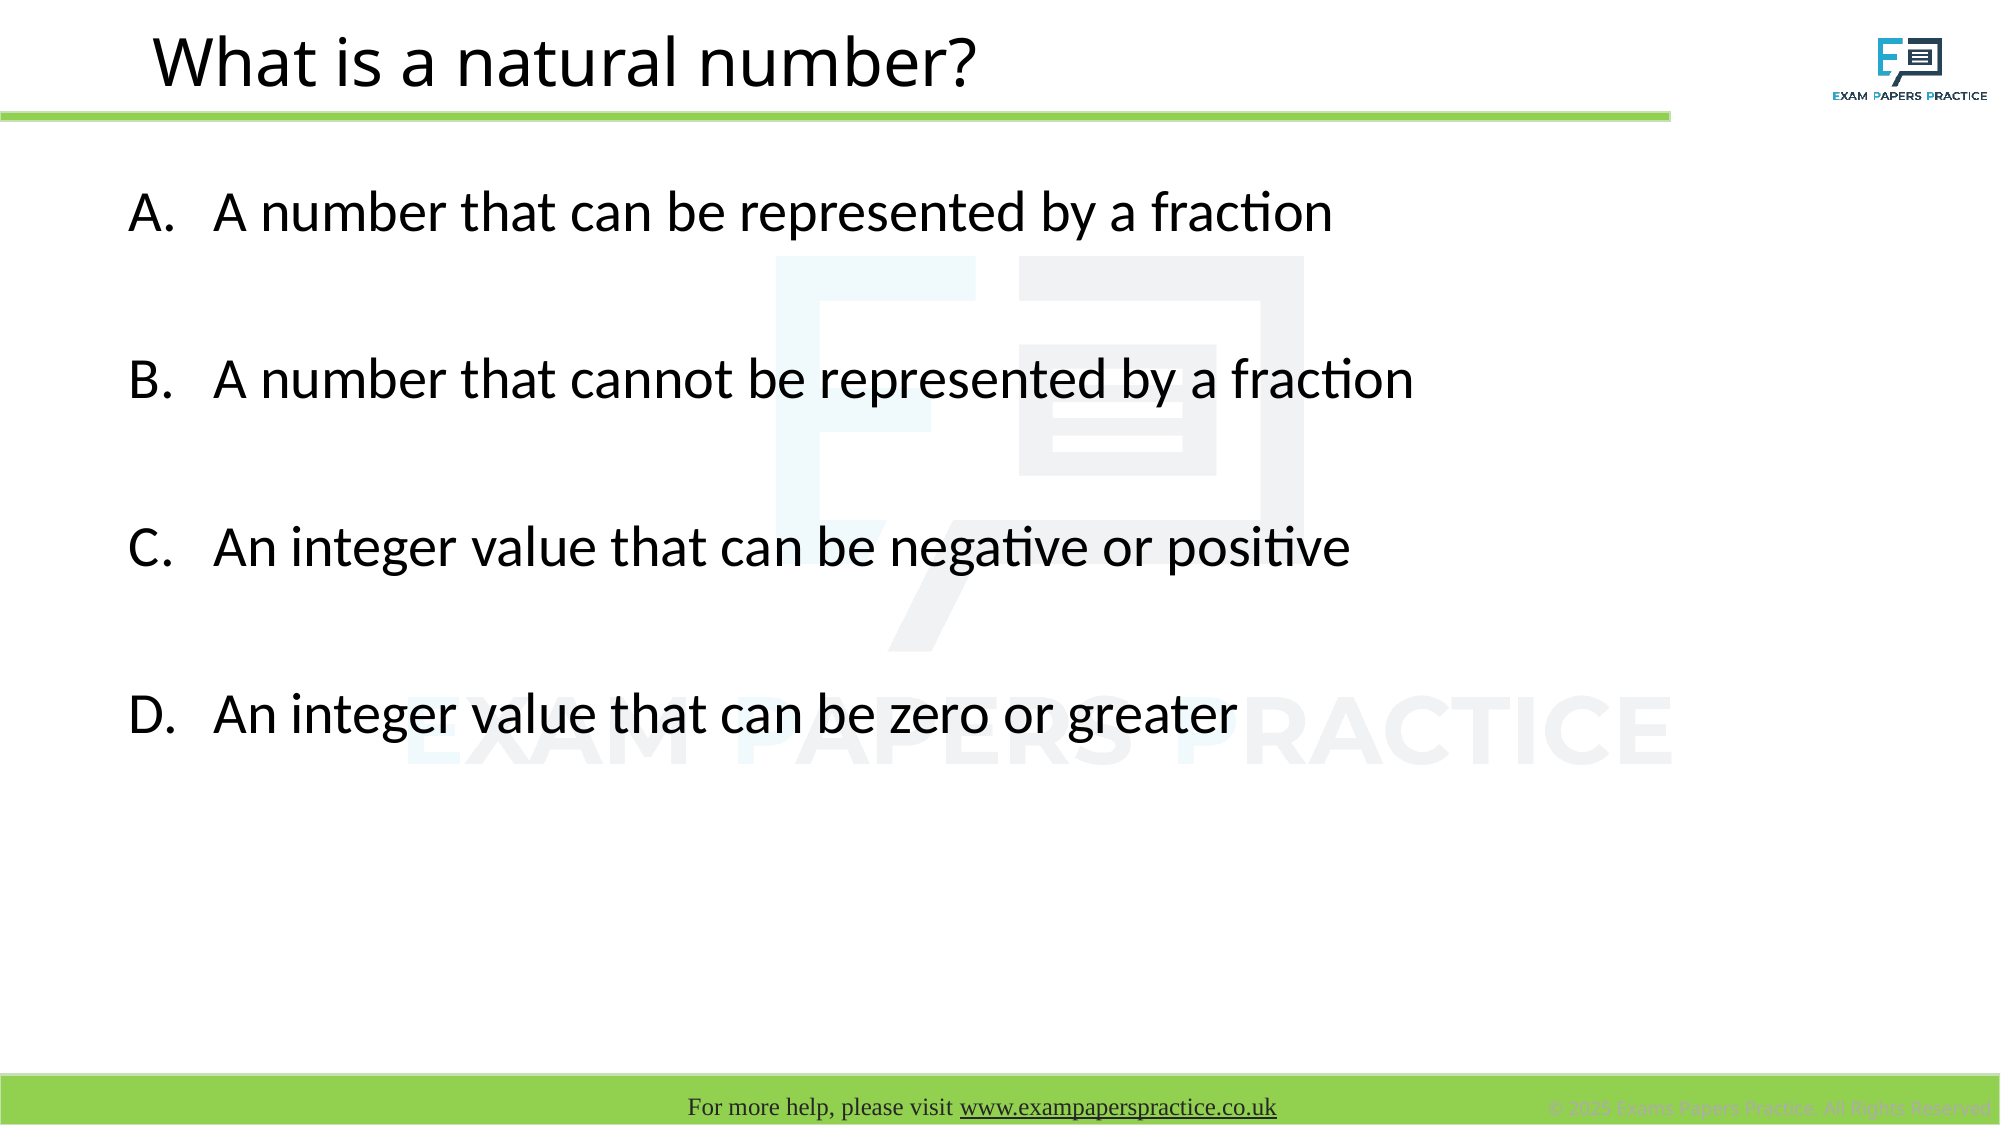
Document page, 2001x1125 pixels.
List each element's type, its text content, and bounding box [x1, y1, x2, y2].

title What is a natural number? [137, 59, 1863, 70]
list A number that can be represented by a fraction A number that cannot be represented by a fraction An integer value that can be negative or positive An integer value that can be zero or greater [113, 173, 1839, 887]
